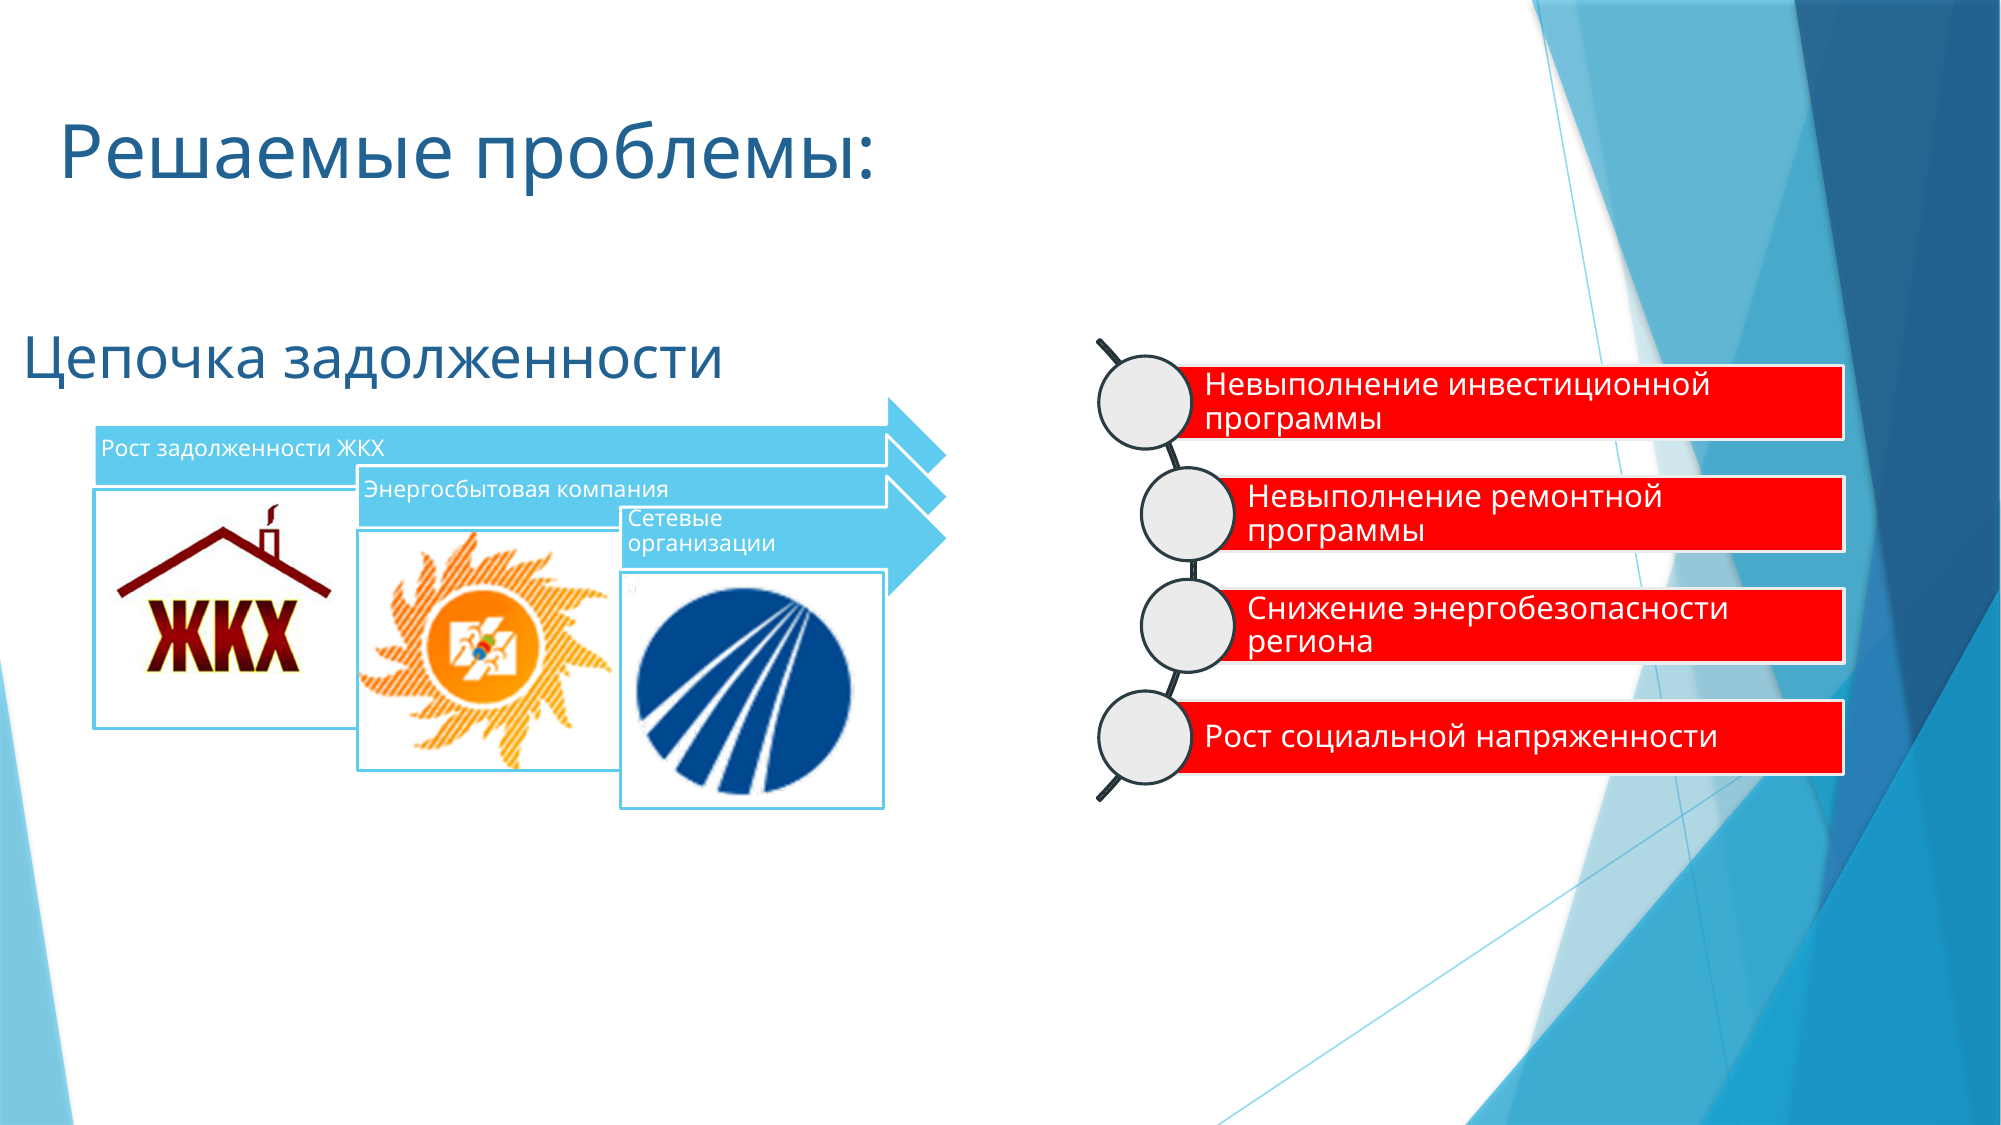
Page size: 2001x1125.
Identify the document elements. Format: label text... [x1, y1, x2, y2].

text_box Просроченная задолженность 560 млн. рублей [391, 306, 1062, 390]
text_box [0, 391, 1079, 810]
title Решаемые проблемы: [43, 95, 1958, 193]
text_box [1089, 327, 1851, 813]
text_box Цепочка задолженности [7, 312, 789, 390]
